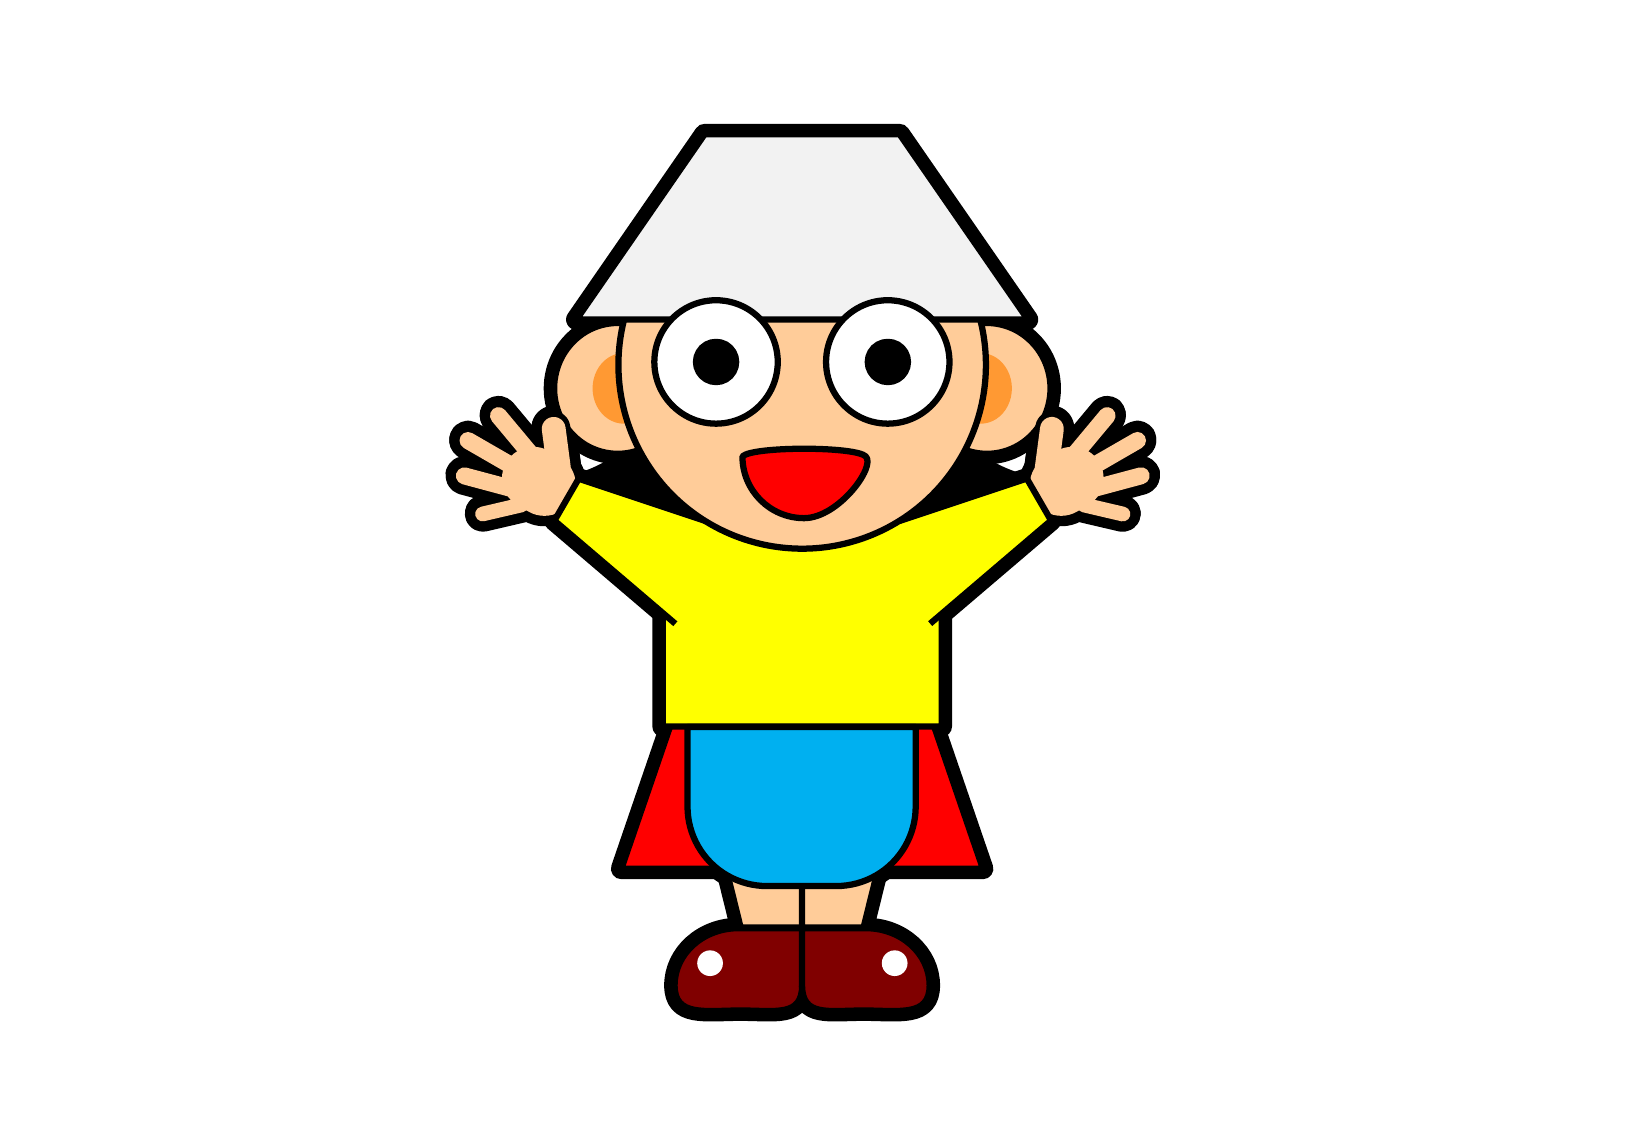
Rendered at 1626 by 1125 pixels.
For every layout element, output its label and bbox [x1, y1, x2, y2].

text_box [456, 133, 1150, 1012]
